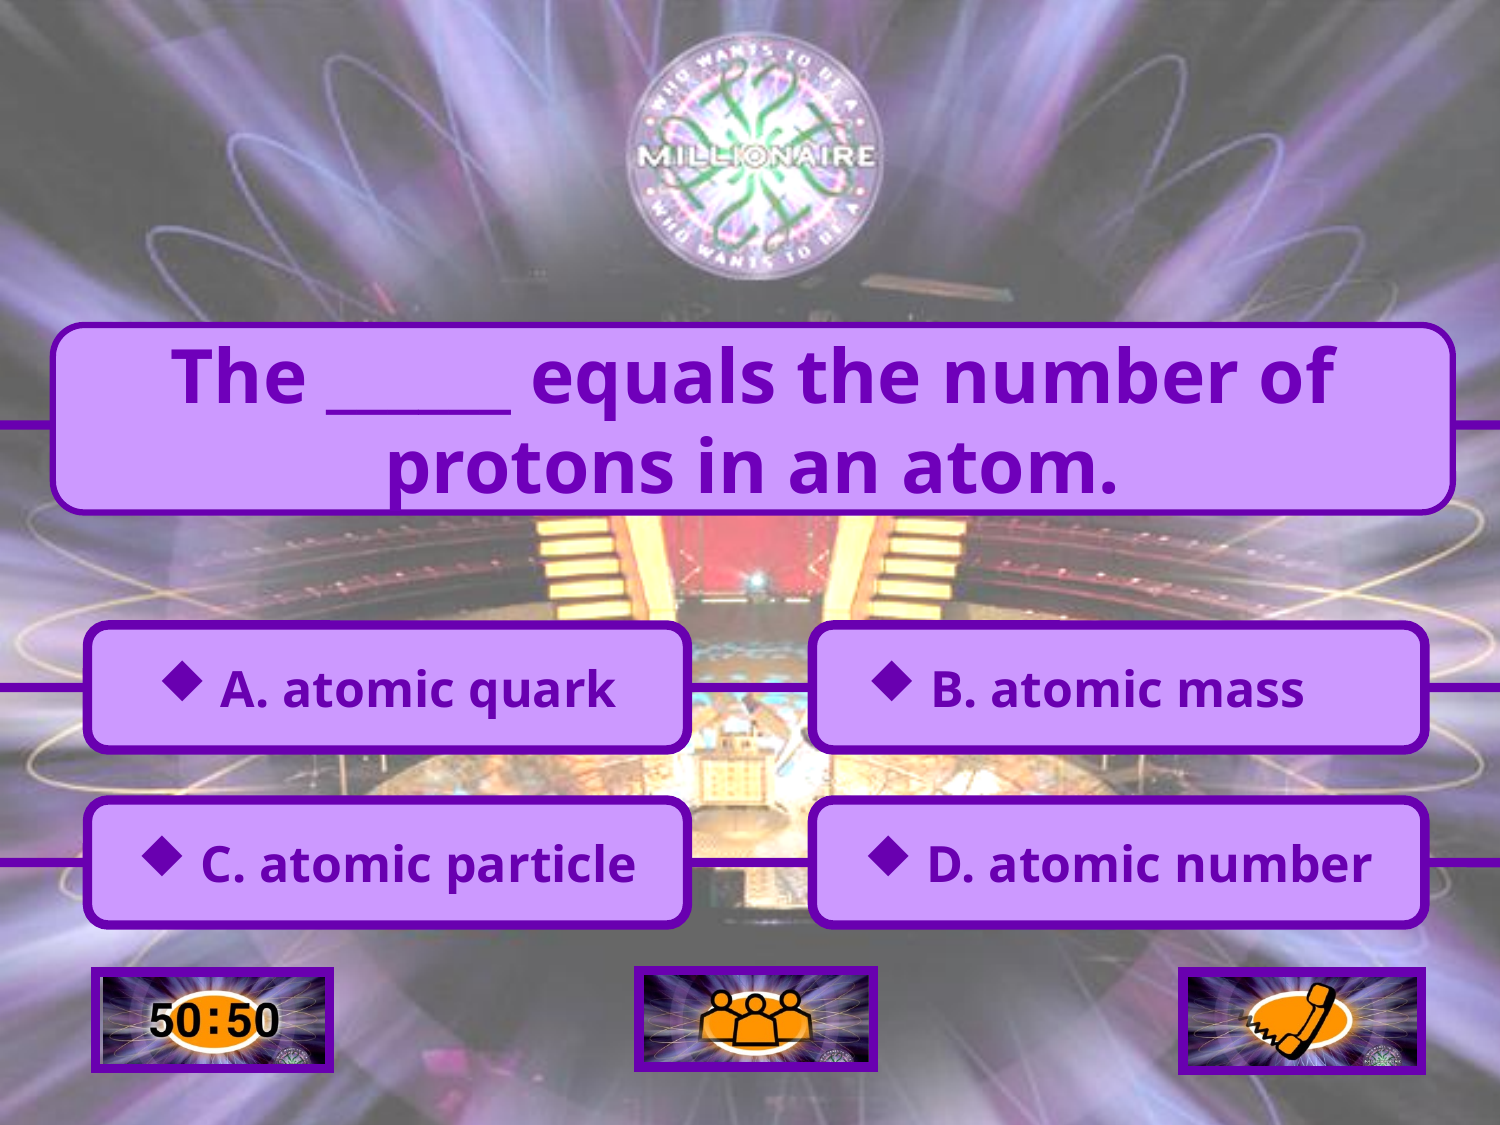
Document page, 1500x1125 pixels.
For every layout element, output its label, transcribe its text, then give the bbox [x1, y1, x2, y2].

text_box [0, 324, 1500, 513]
text_box B. atomic mass [812, 624, 1425, 751]
picture [1187, 976, 1418, 1066]
picture [99, 976, 326, 1065]
text_box A. atomic quark [87, 624, 688, 751]
picture [643, 974, 869, 1063]
text_box D. atomic number [812, 799, 1425, 926]
text_box C. atomic particle [87, 799, 688, 926]
